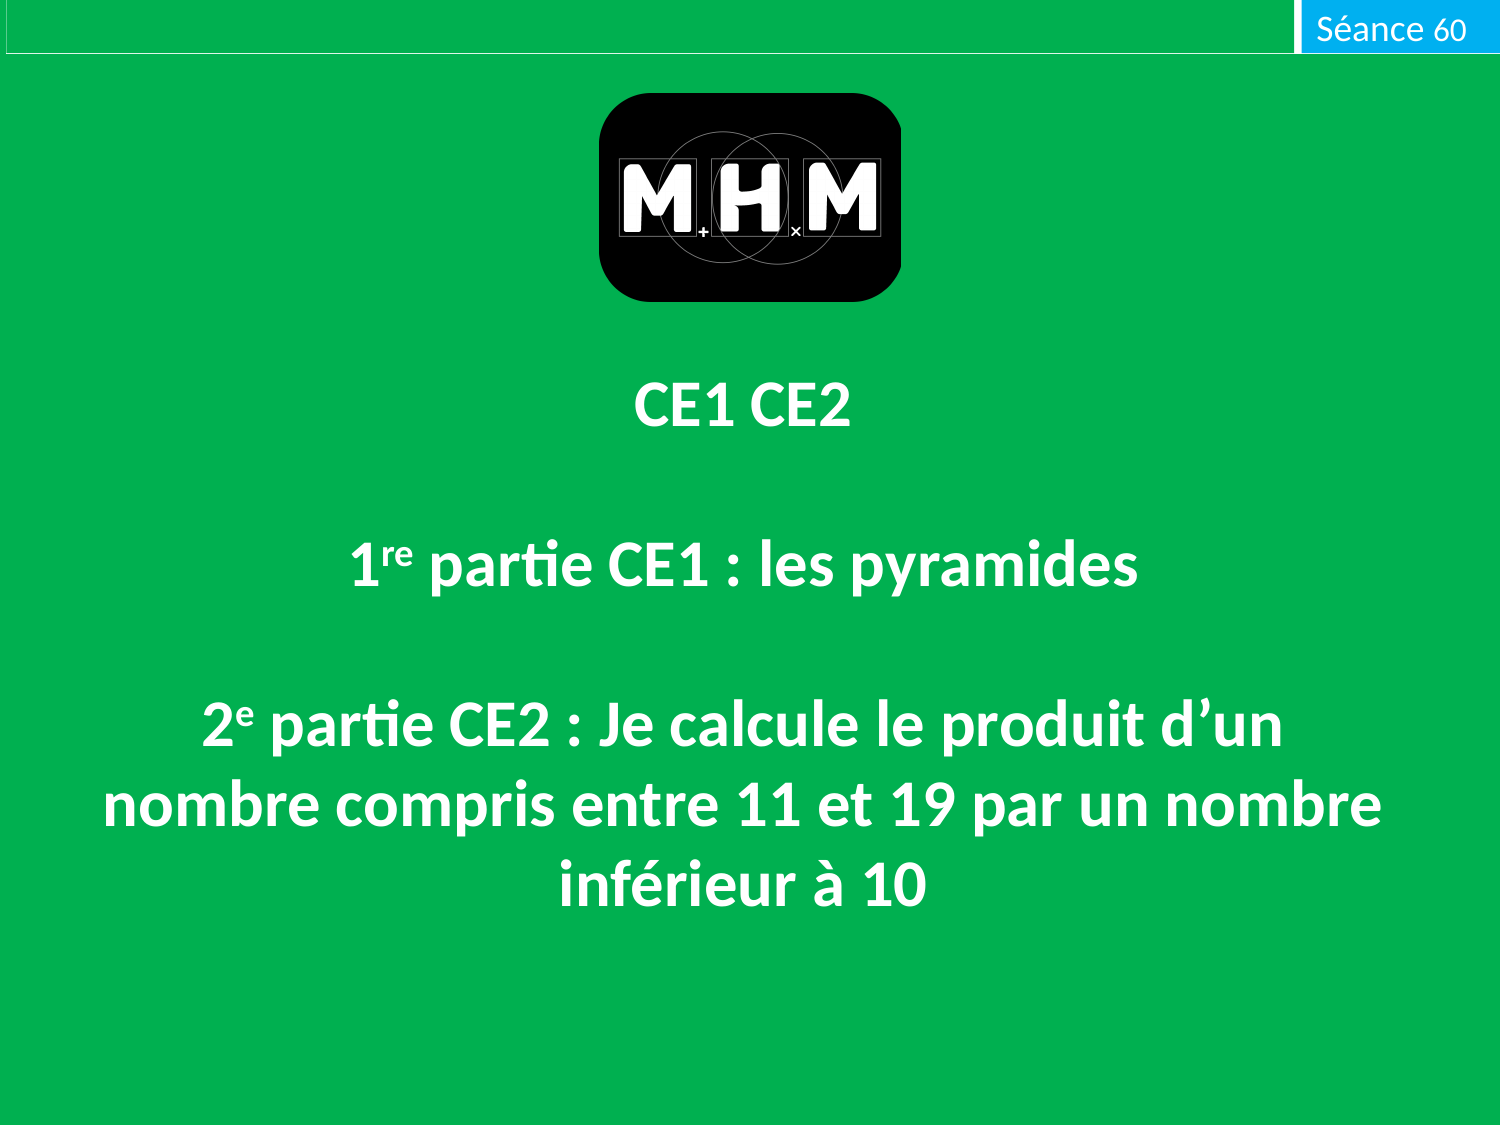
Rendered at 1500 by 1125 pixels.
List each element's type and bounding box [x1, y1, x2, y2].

text_box [0, 54, 1500, 1125]
